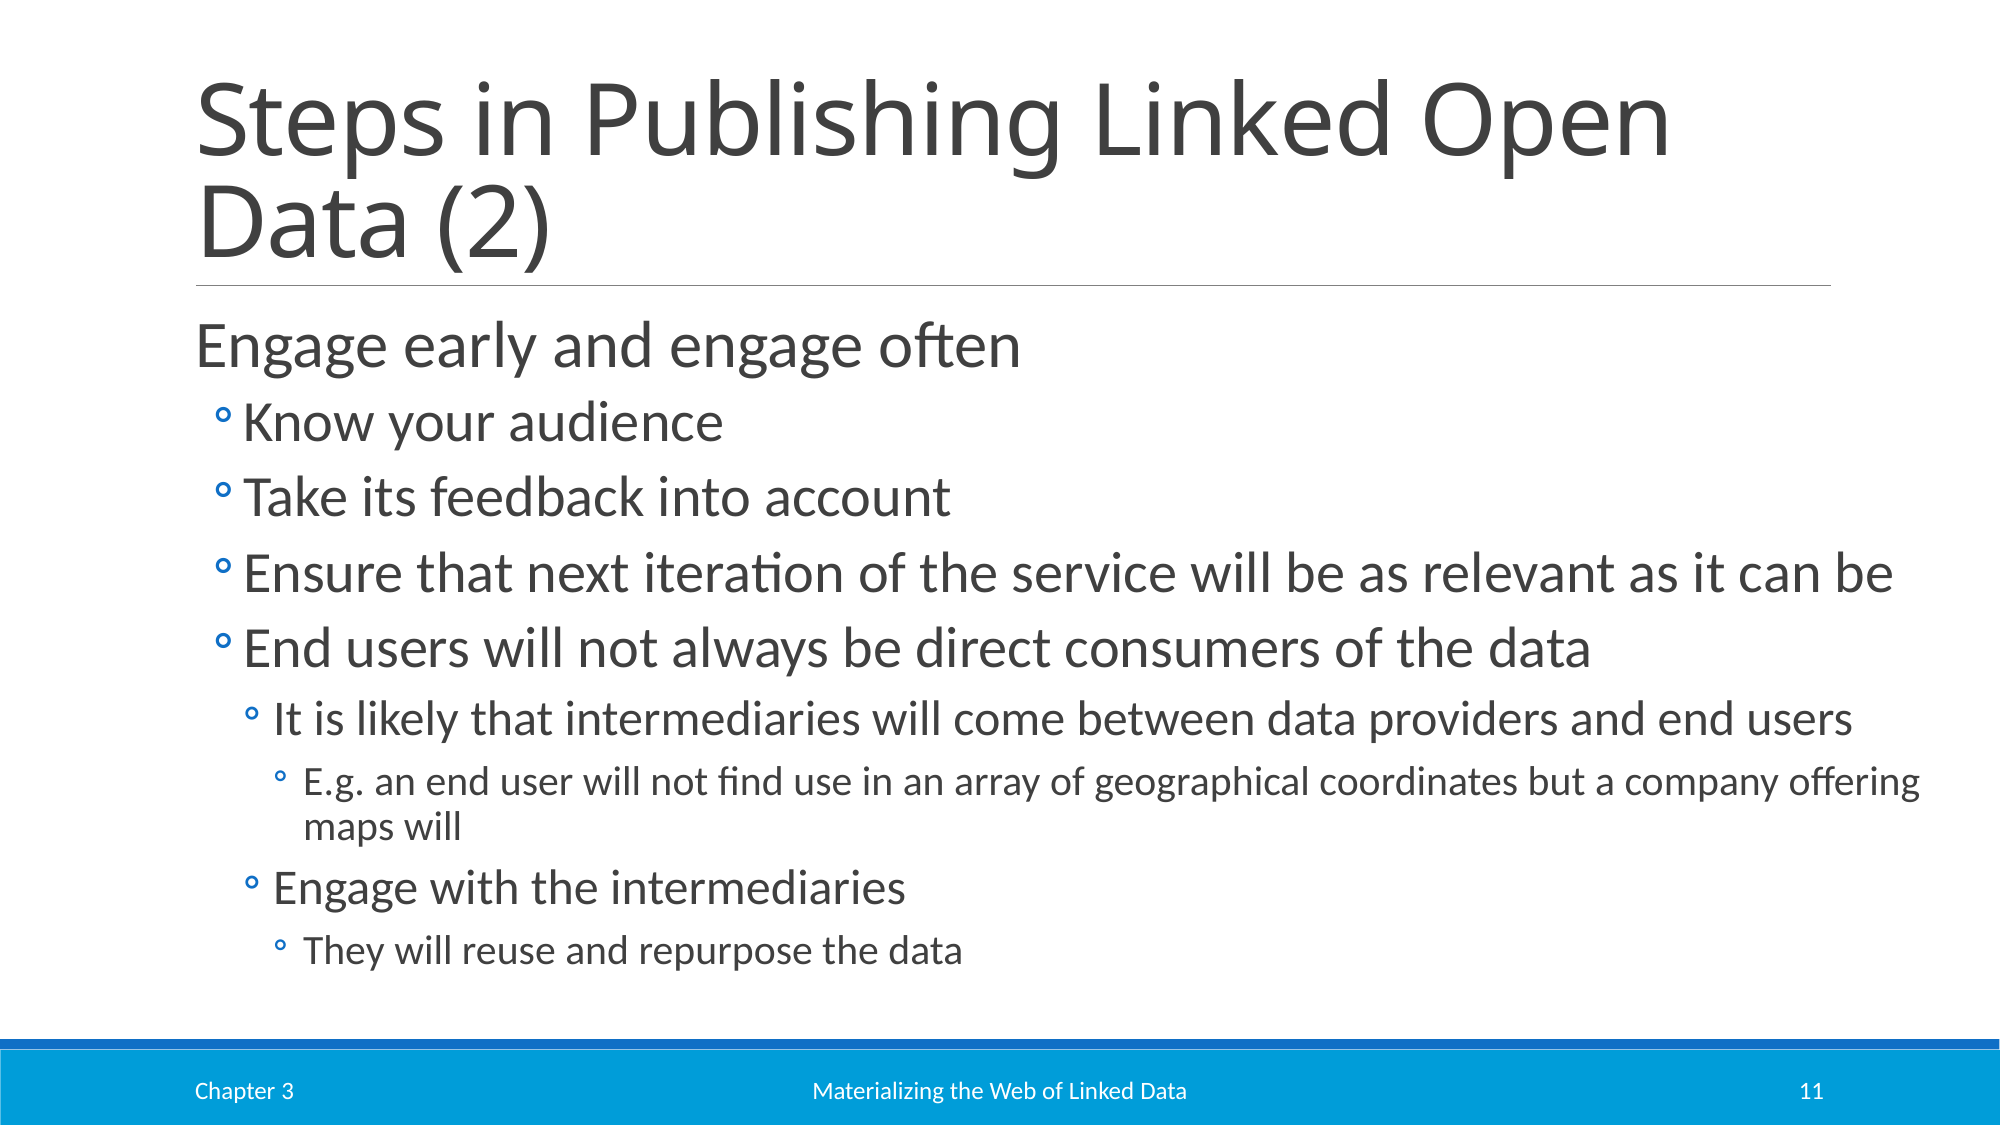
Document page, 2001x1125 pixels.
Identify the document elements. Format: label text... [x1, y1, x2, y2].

list Engage early and engage often Know your audience Take its feedback into account Ensure that next iteration of the service will be as relevant as it can be End users will not always be direct consumers of the data It is likely that intermediaries will come between data providers and end users E.g. an end user will not find use in an array of geographical coordinates but a company offering maps will Engage with the intermediaries They will reuse and repurpose the data [180, 302, 1989, 1017]
title Steps in Publishing Linked Open Data (2) [180, 47, 1830, 285]
slide_number Chapter 3 [180, 1059, 586, 1120]
slide_number 11 [1624, 1059, 1840, 1120]
footer Materializing the Web of Linked Data [604, 1059, 1396, 1120]
